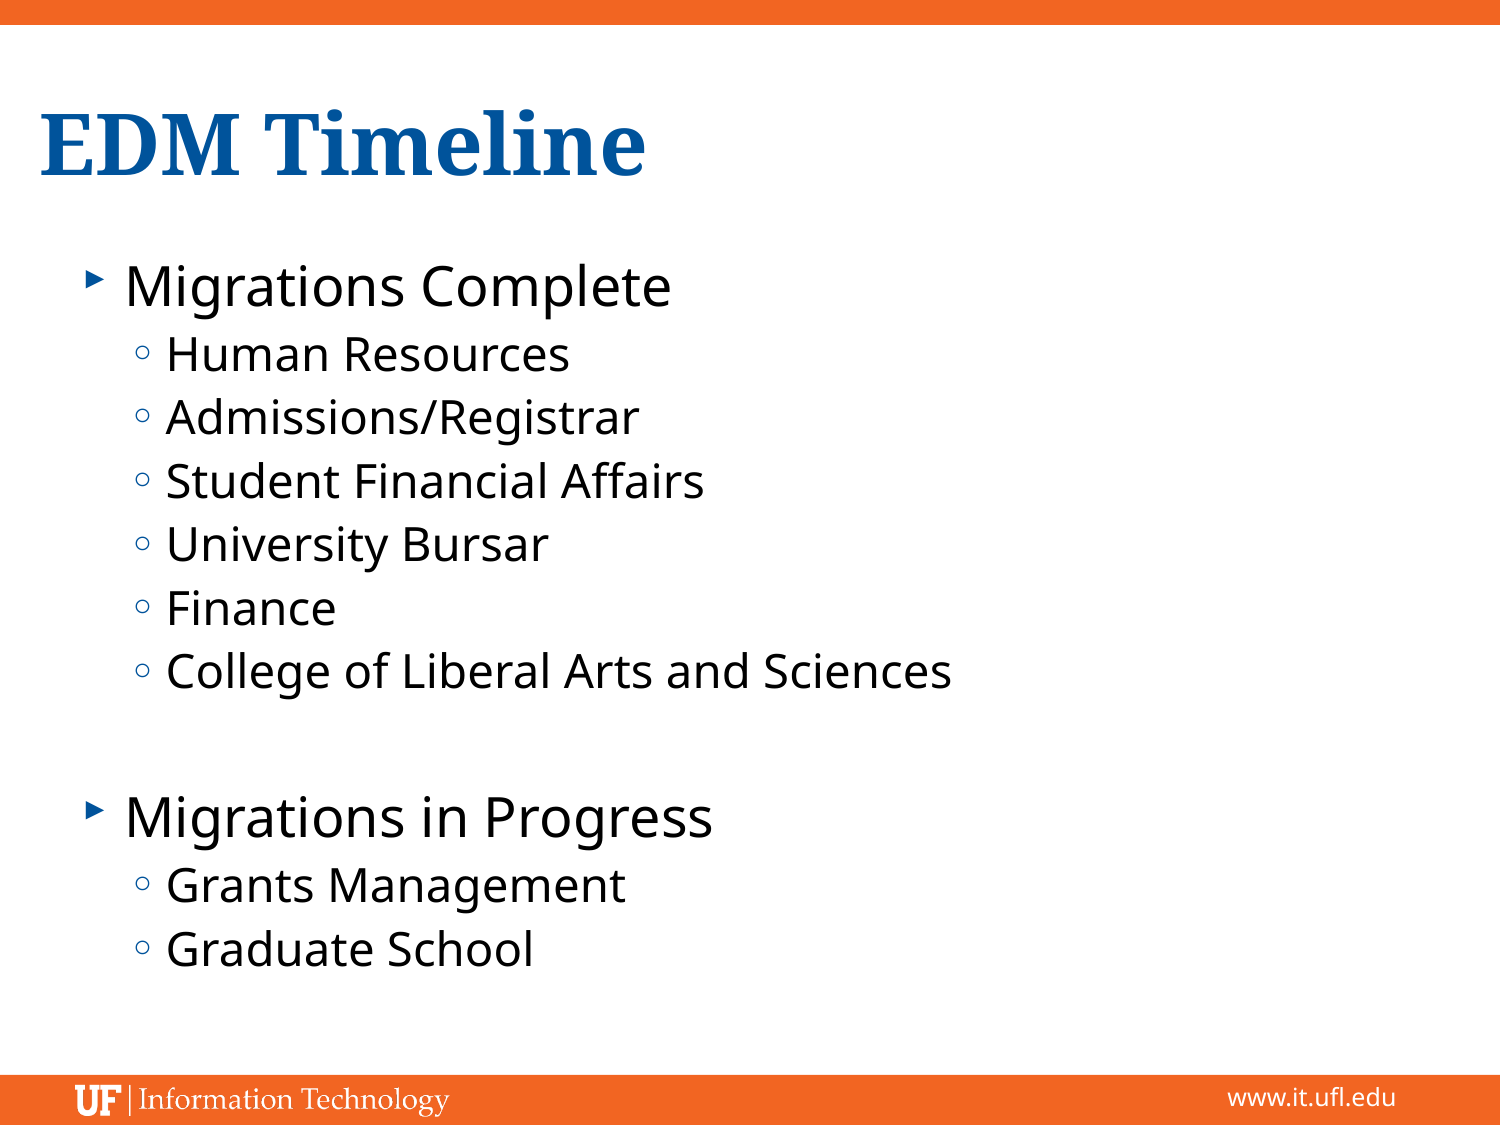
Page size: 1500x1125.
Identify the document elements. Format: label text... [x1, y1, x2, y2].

picture [75, 1083, 450, 1117]
list Migrations Complete Human Resources Admissions/Registrar Student Financial Affairs University Bursar Finance College of Liberal Arts and Sciences Migrations in Progress Grants Management Graduate School [50, 243, 1463, 986]
title EDM Timeline [24, 50, 1475, 233]
